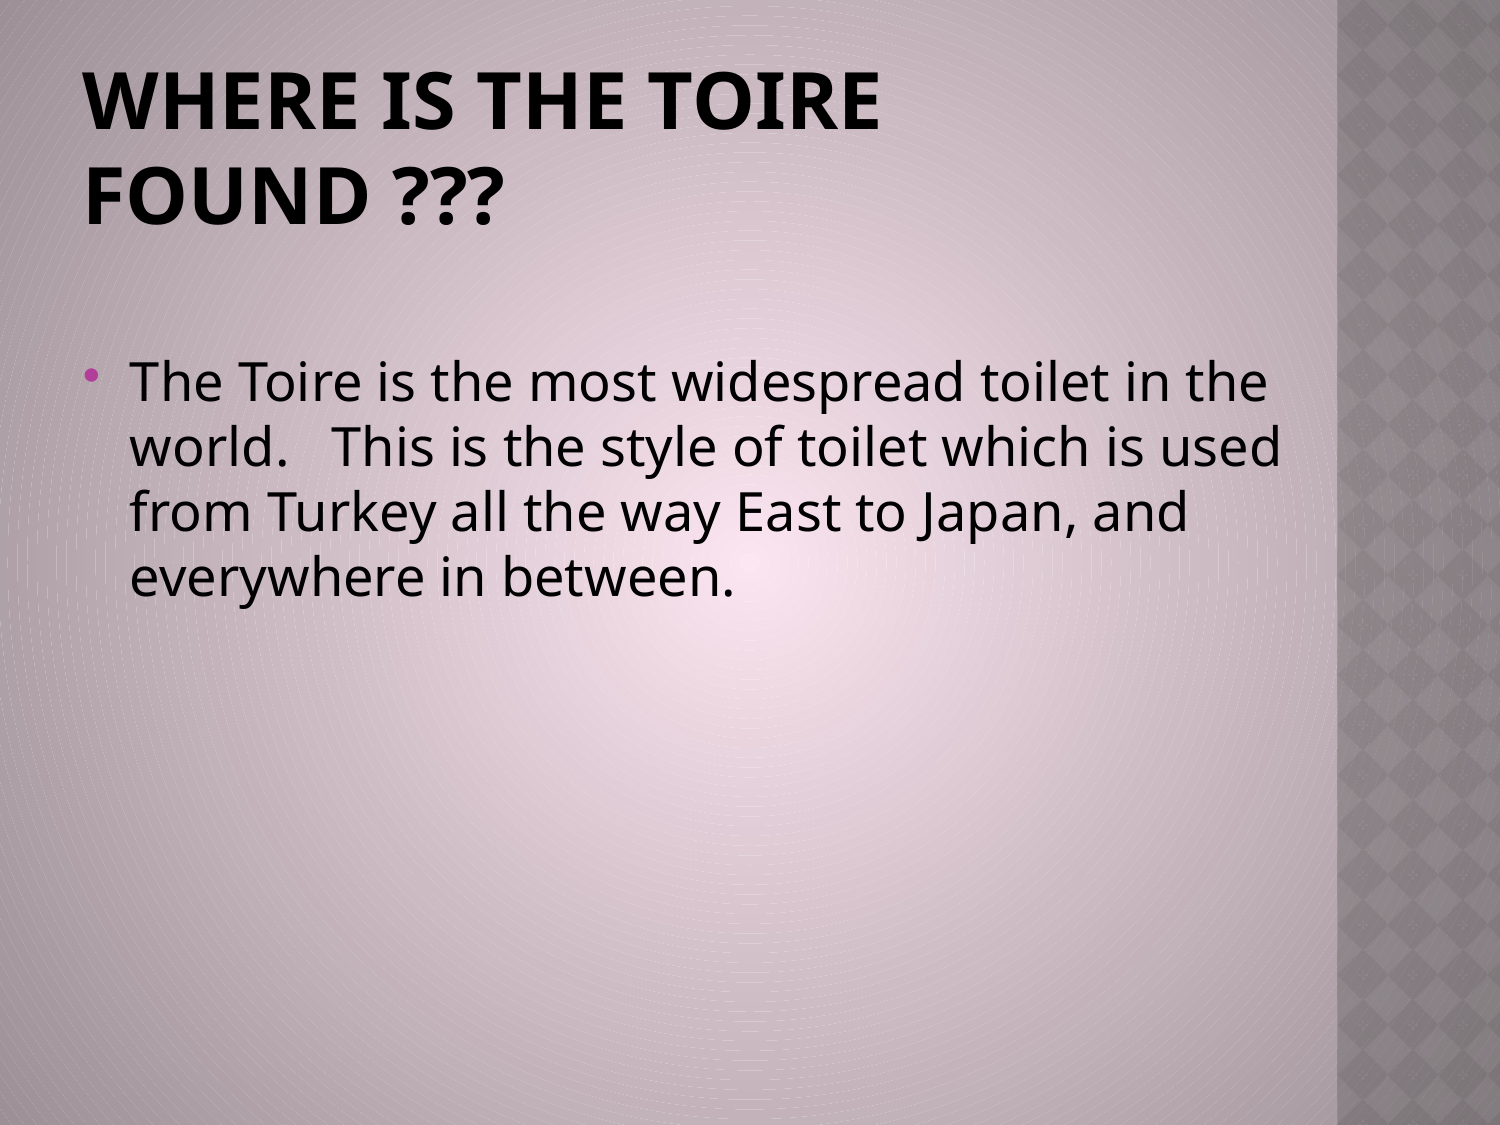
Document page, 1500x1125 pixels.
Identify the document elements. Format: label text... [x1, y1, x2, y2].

list The Toire is the most widespread toilet in the world. This is the style of toilet which is used from Turkey all the way East to Japan, and everywhere in between. [70, 339, 1313, 1090]
title Where is the Toire found ??? [75, 52, 1263, 240]
